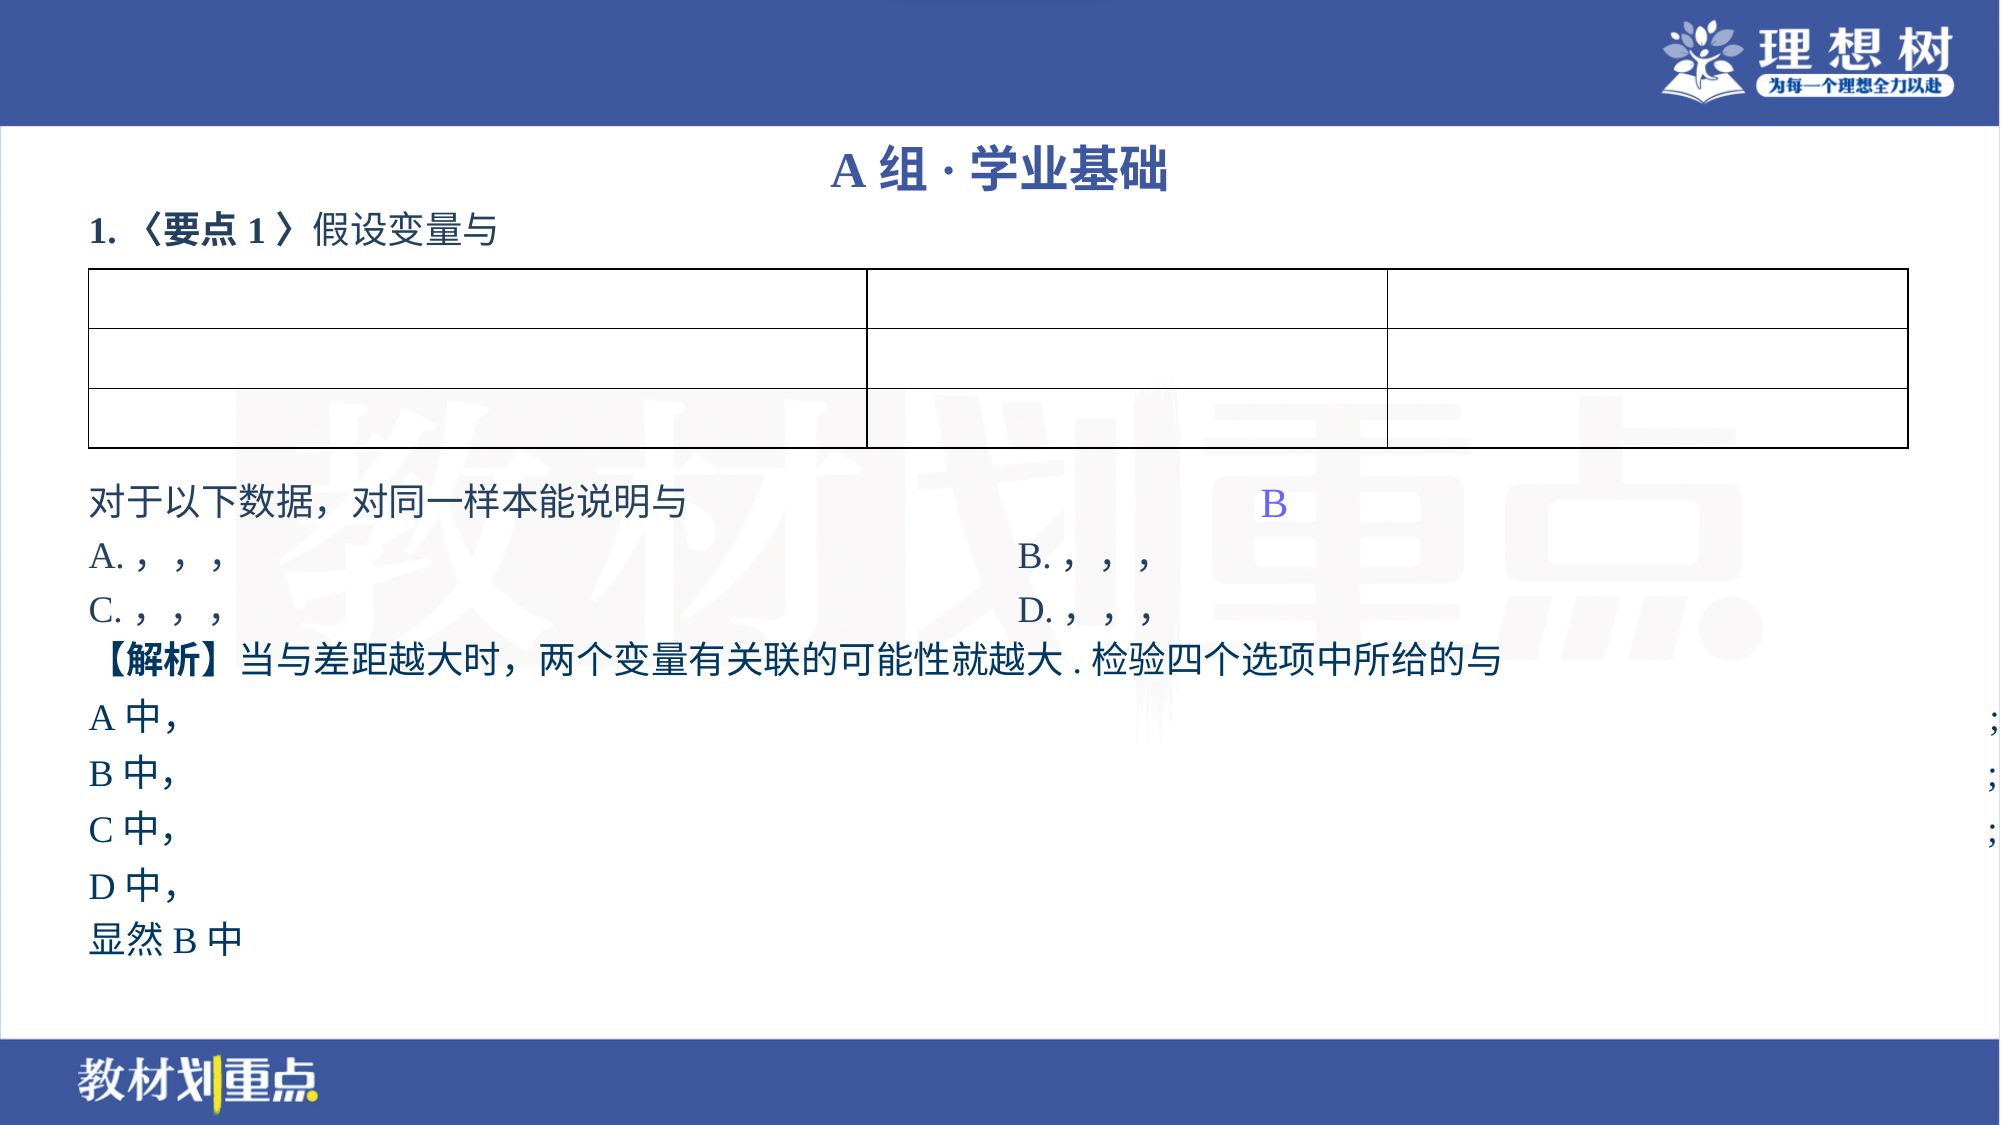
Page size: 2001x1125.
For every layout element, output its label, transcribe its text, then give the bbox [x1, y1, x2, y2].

text_box B [1245, 473, 1304, 524]
text_box A组·学业基础 [88, 135, 1911, 196]
picture [0, 0, 2000, 1125]
